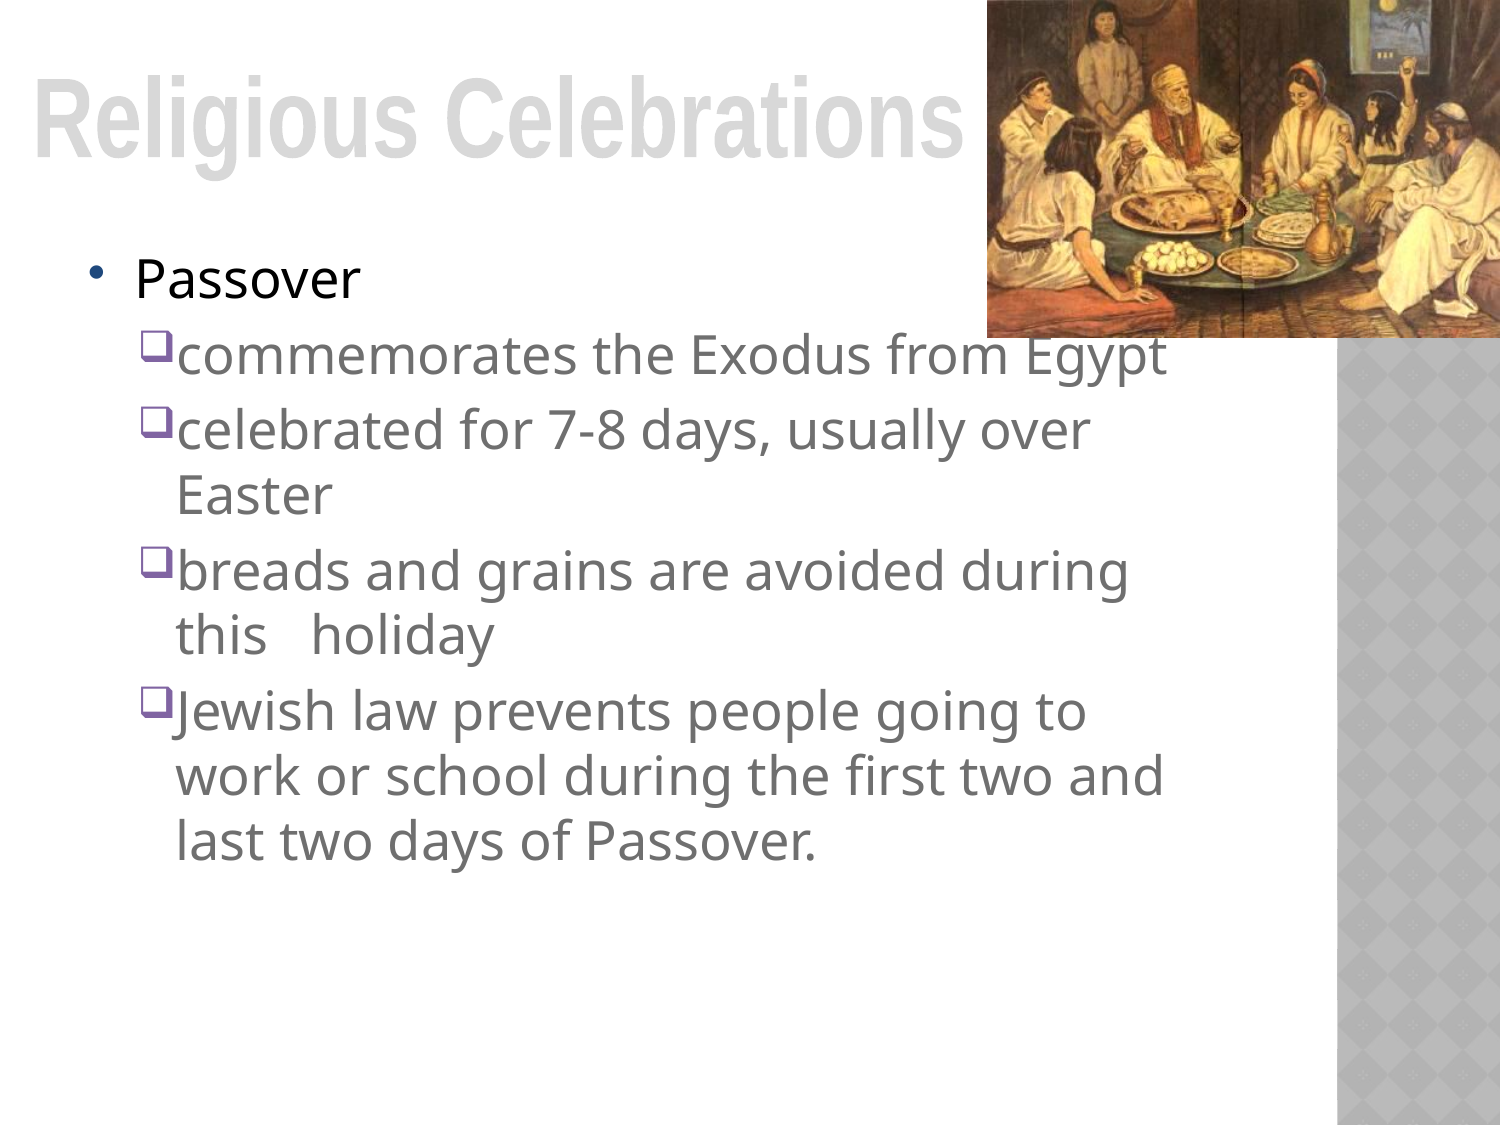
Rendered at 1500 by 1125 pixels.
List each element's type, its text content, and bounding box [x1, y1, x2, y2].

list Passover commemorates the Exodus from Egypt celebrated for 7-8 days, usually over Easter breads and grains are avoided during this holiday Jewish law prevents people going to work or school during the first two and last two days of Passover. [75, 237, 1238, 1060]
picture [986, 0, 1500, 339]
